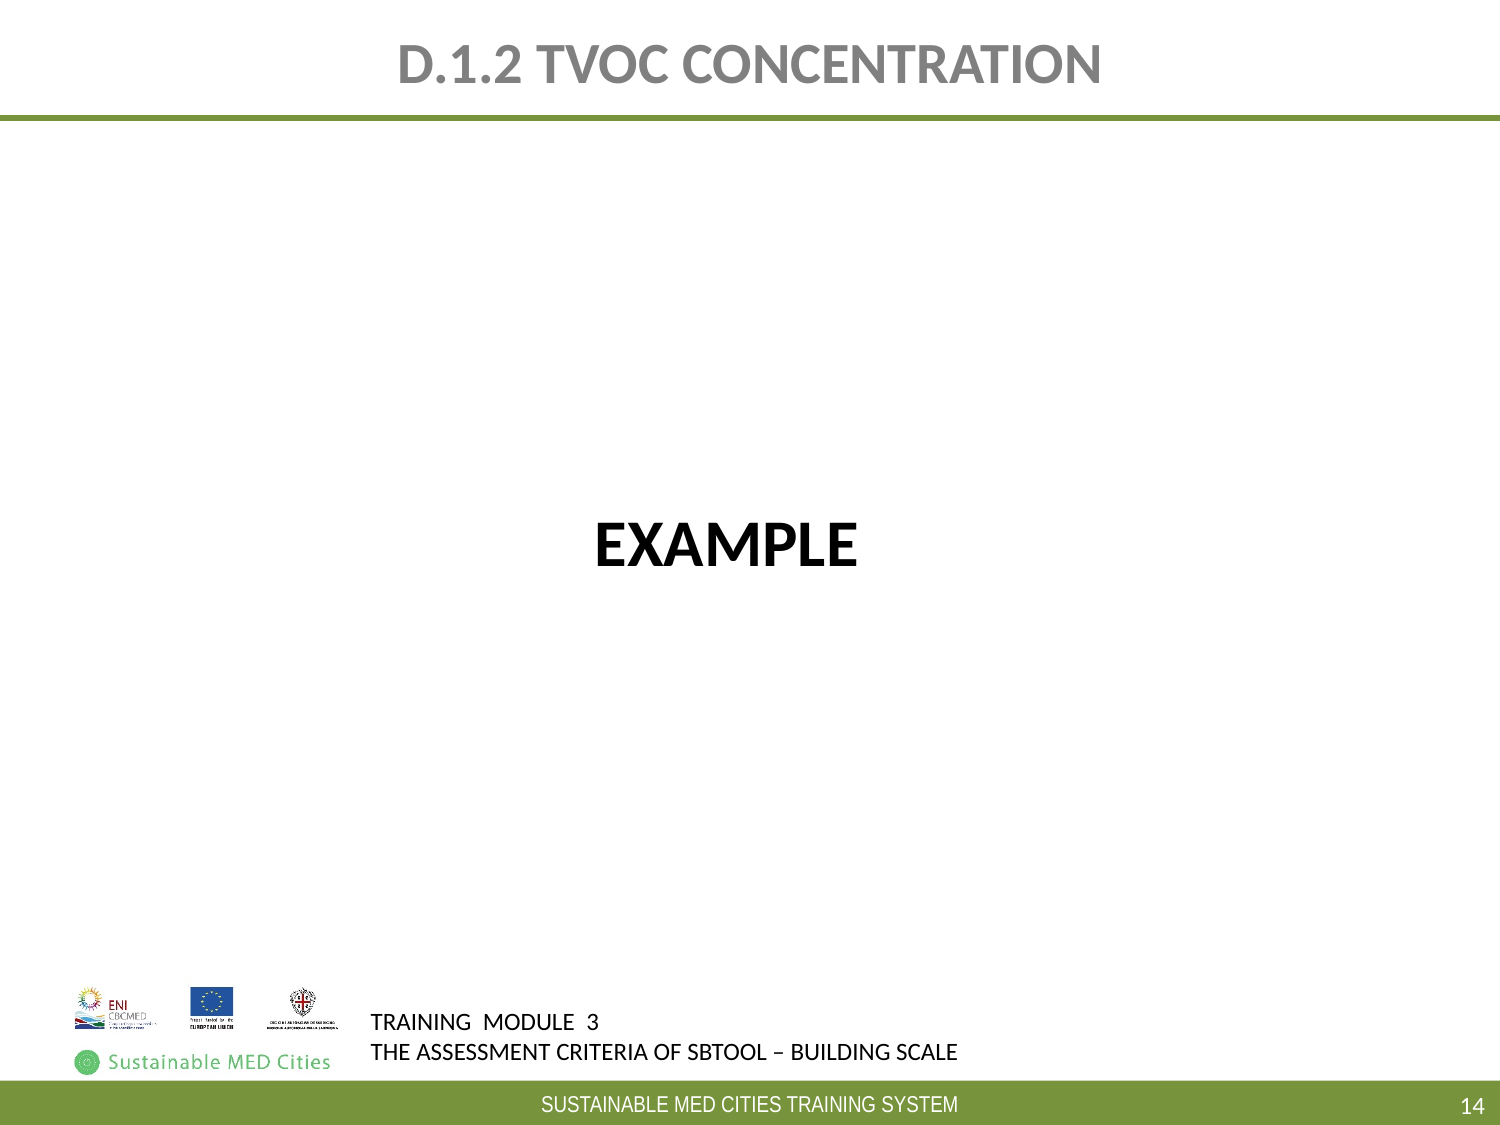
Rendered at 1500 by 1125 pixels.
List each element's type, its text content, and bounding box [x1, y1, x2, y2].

title D.1.2 TVOC CONCENTRATION [0, 0, 1500, 121]
slide_number 14 [1399, 1074, 1500, 1125]
picture [62, 978, 356, 1080]
text_box EXAMPLE [43, 262, 1425, 944]
